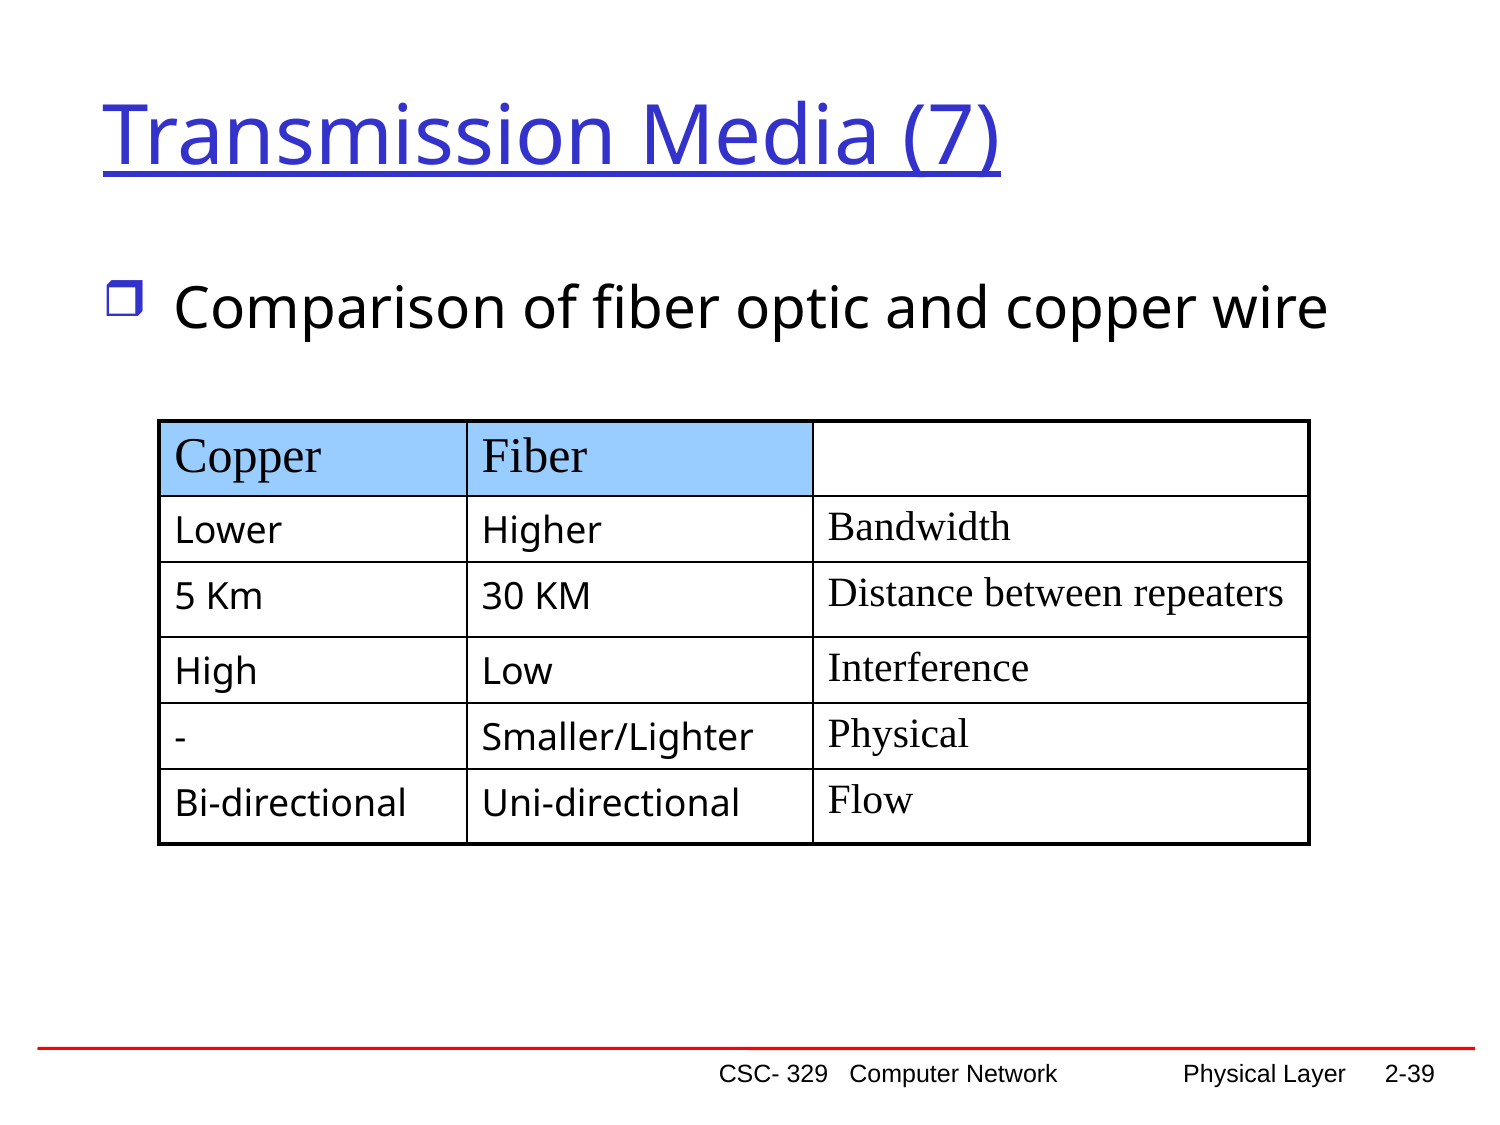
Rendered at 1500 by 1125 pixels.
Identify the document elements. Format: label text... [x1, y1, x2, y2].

slide_number 2-39 [1338, 1049, 1451, 1125]
table_cell Lower [161, 497, 466, 561]
table_header [814, 423, 1307, 495]
table_cell Smaller/Lighter [468, 704, 812, 768]
table_cell High [161, 638, 466, 702]
table_cell Distance between repeaters [814, 563, 1307, 636]
table_cell Interference [814, 638, 1307, 702]
table_cell Physical [814, 704, 1307, 768]
table_header Copper [161, 423, 466, 495]
table_cell Uni-directional [468, 770, 812, 842]
table_cell Low [468, 638, 812, 702]
title Transmission Media (7) [87, 37, 1363, 225]
footer CSC- 329 Computer Network Physical Layer [608, 1049, 1338, 1125]
list Comparison of fiber optic and copper wire [87, 262, 1363, 1025]
table_cell Bandwidth [814, 497, 1307, 561]
table_cell 5 Km [161, 563, 466, 636]
table_cell Higher [468, 497, 812, 561]
table_header Fiber [468, 423, 812, 495]
table_cell 30 KM [468, 563, 812, 636]
table_cell - [161, 704, 466, 768]
table_cell Bi-directional [161, 770, 466, 842]
table_cell Flow [814, 770, 1307, 842]
